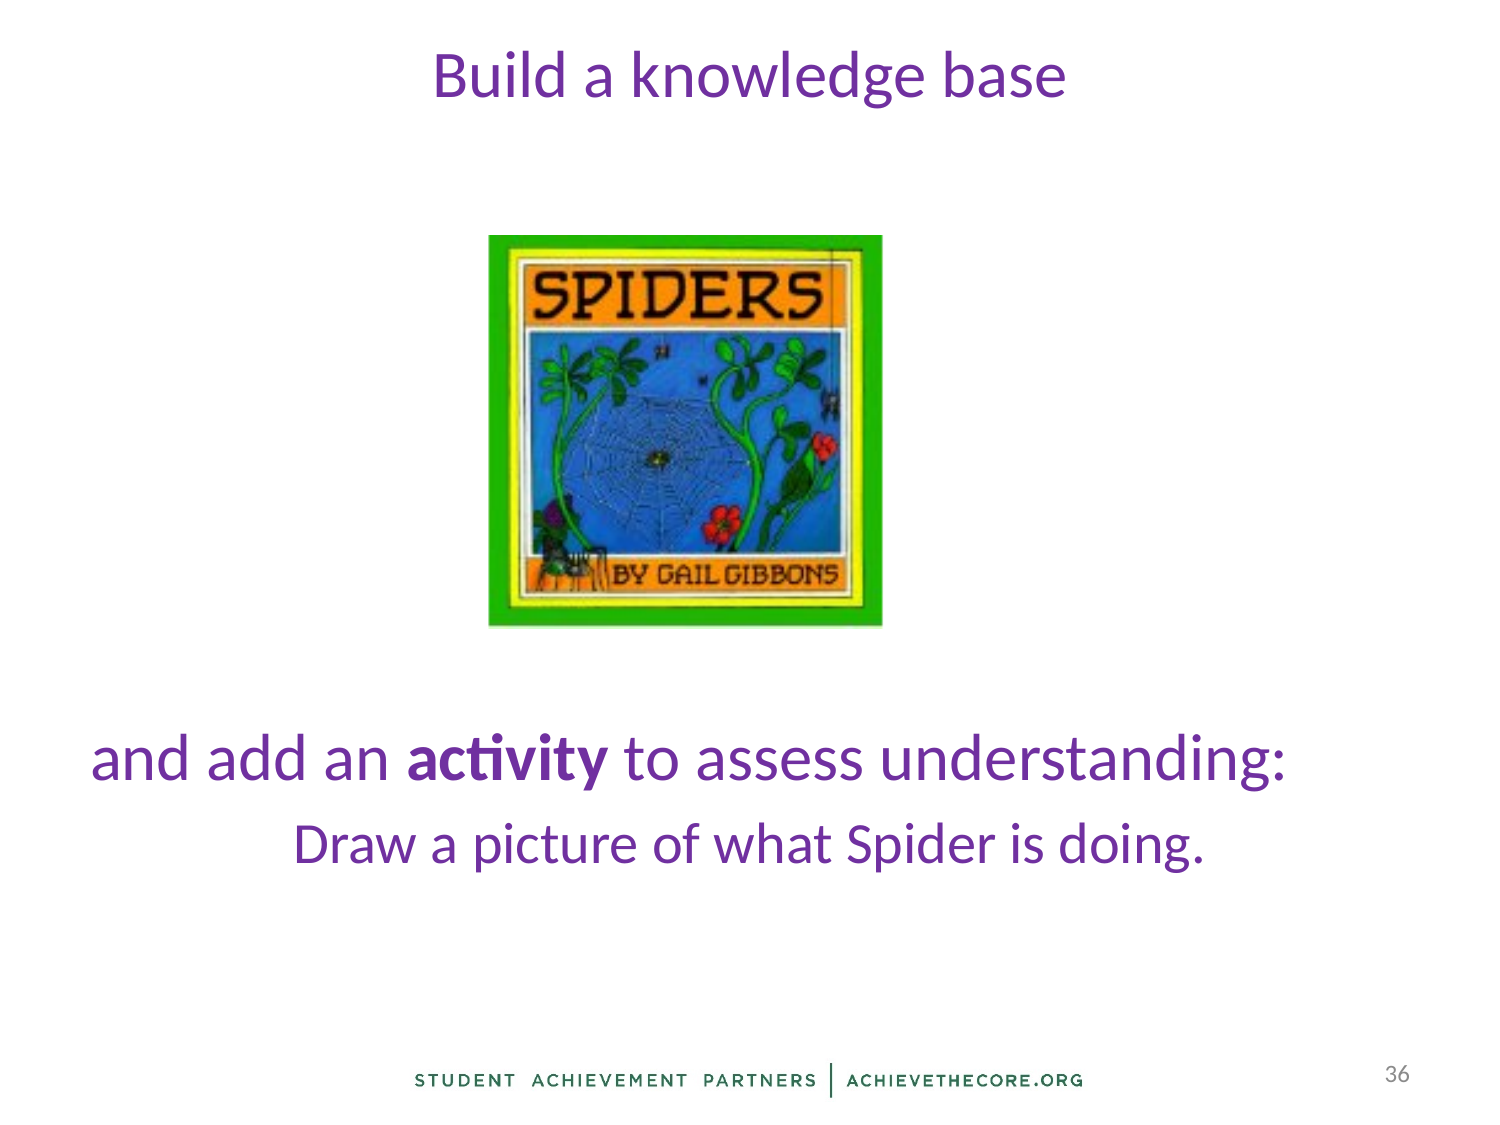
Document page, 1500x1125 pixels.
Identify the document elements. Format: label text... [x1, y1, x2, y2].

list and add an activity to assess understanding: Draw a picture of what Spider is doing. [75, 332, 1425, 1075]
picture [399, 1057, 1101, 1102]
picture [487, 235, 888, 629]
title Build a knowledge base [75, 0, 1425, 236]
slide_number 36 [1074, 1042, 1425, 1103]
